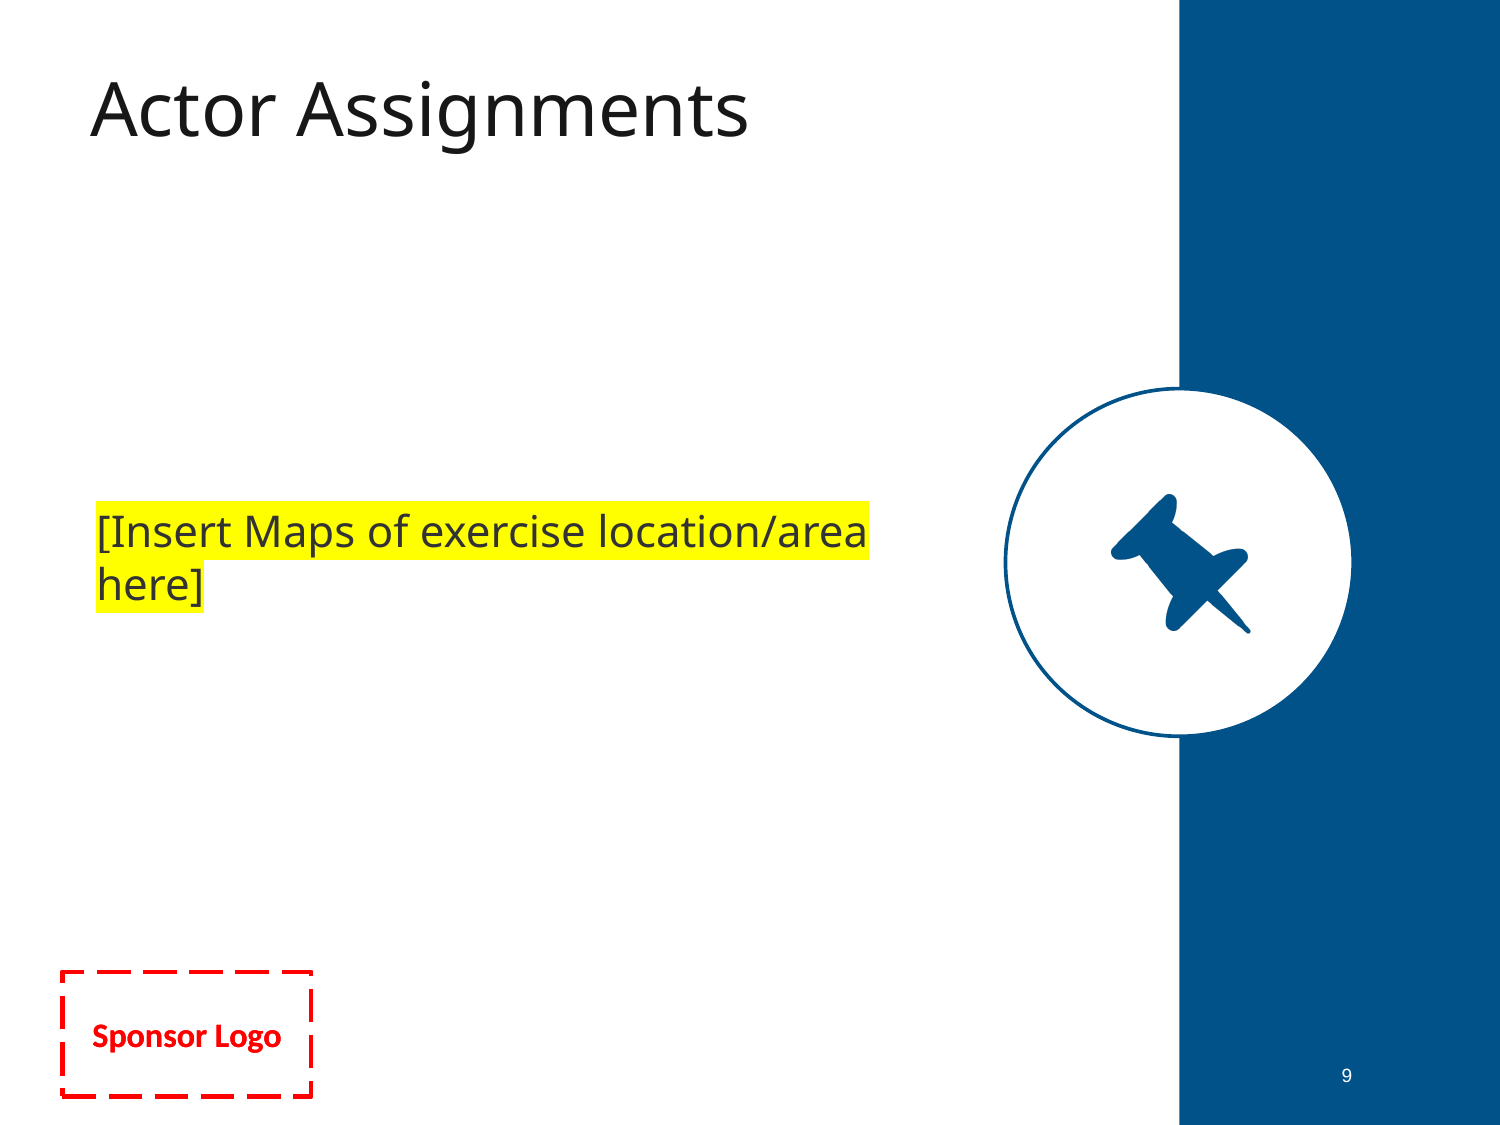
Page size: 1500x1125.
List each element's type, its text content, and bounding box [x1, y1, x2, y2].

list [Insert Maps of exercise location/area here] [81, 237, 974, 875]
text_box [1003, 386, 1356, 739]
picture [1086, 469, 1275, 658]
title Actor Assignments [75, 24, 995, 189]
slide_number 9 [1242, 1052, 1368, 1098]
text_box [1177, 0, 1500, 1125]
